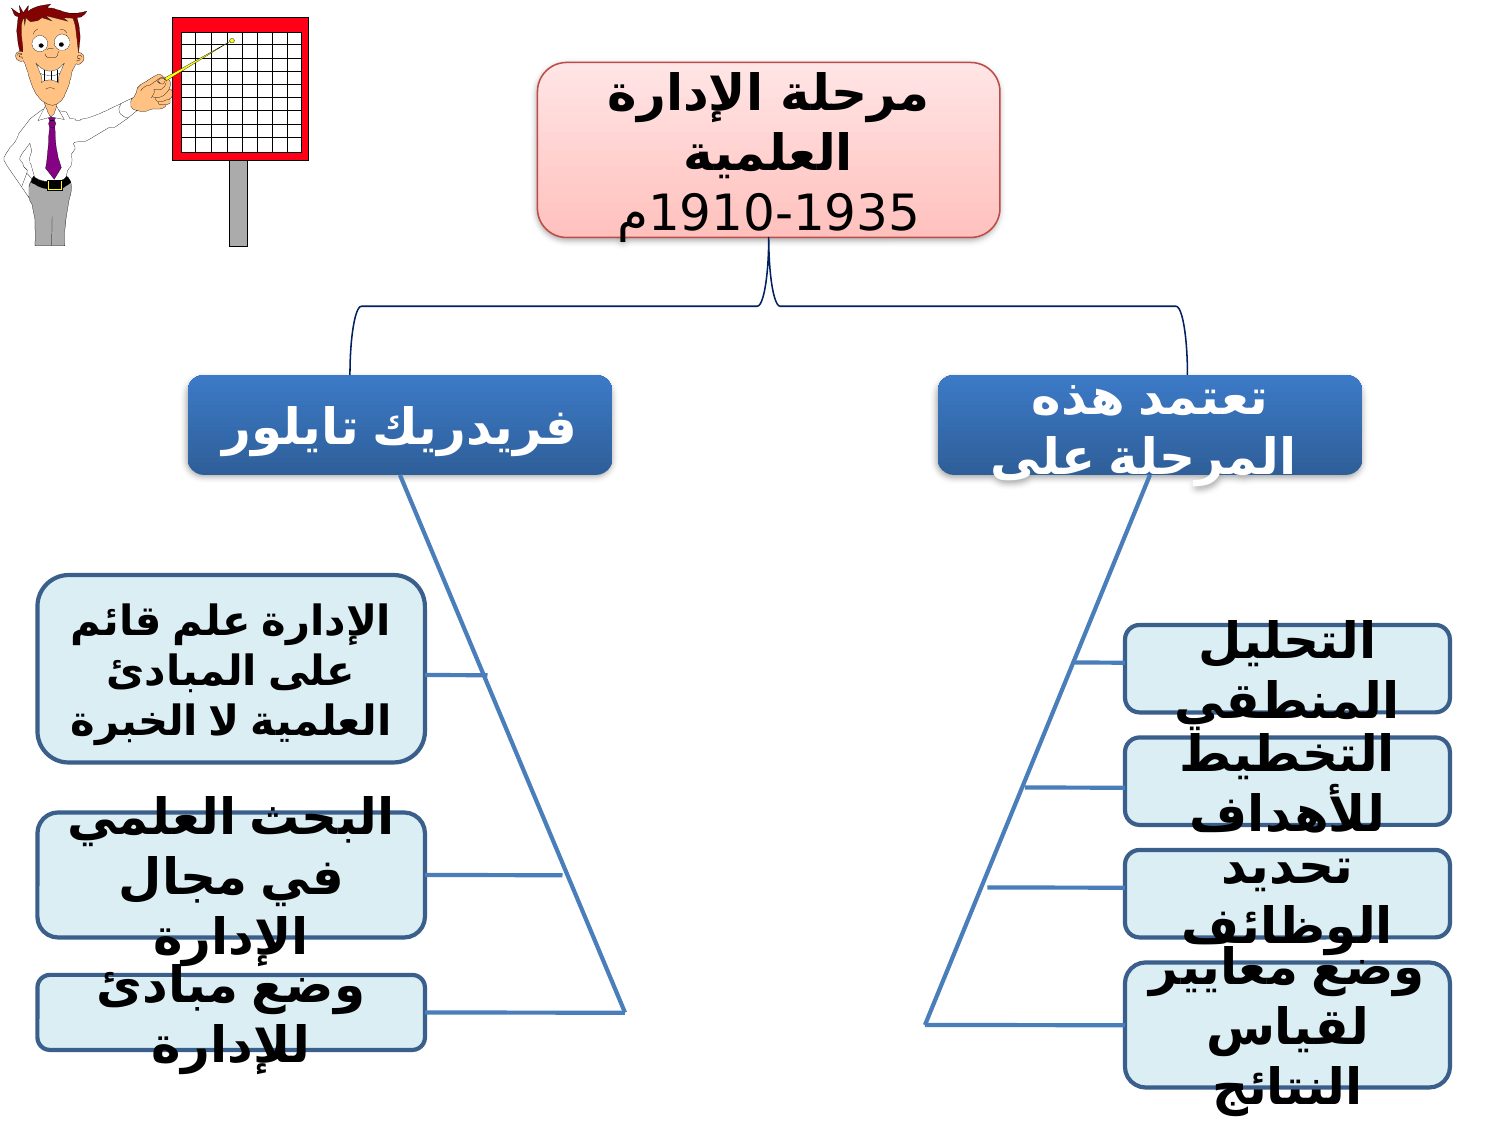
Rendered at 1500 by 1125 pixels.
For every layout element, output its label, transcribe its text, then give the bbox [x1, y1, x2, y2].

text_box فريدريك تايلور [187, 375, 613, 475]
text_box وضع معايير لقياس النتائج [1122, 960, 1453, 1090]
text_box التحليل المنطقي [1123, 622, 1453, 715]
text_box وضع مبادئ للإدارة [35, 972, 428, 1053]
text_box تعتمد هذه المرحلة على [937, 375, 1363, 475]
text_box التخطيط للأهداف [1316, 735, 1453, 828]
text_box الإدارة علم قائم على المبادئ العلمية لا الخبرة [35, 572, 428, 765]
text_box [783, 637, 1313, 863]
text_box [349, 236, 1189, 376]
text_box البحث العلمي في مجال الإدارة [35, 810, 428, 940]
text_box مرحلة الإدارة العلمية 1910-1935م [536, 61, 1001, 239]
picture [0, 0, 313, 250]
text_box تحديد الوظائف [1122, 847, 1453, 940]
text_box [243, 630, 782, 857]
